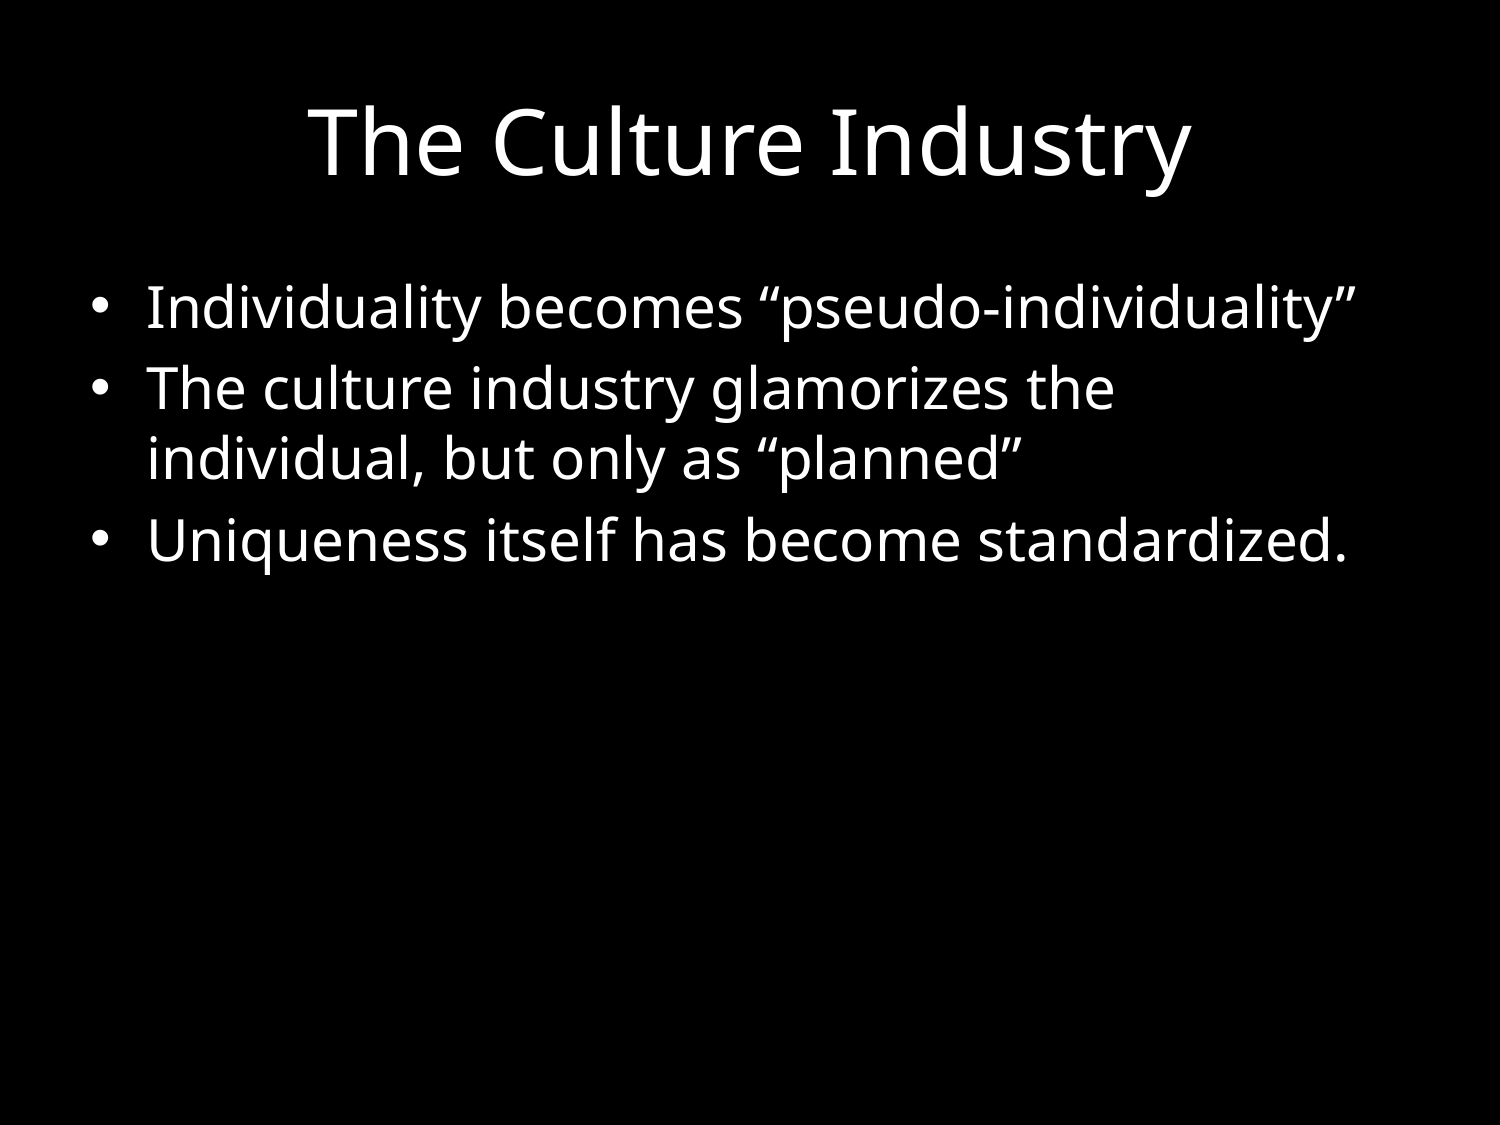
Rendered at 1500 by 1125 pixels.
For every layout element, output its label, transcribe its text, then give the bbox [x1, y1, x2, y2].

list Individuality becomes “pseudo-individuality” The culture industry glamorizes the individual, but only as “planned” Uniqueness itself has become standardized. [75, 262, 1425, 1005]
title The Culture Industry [75, 45, 1425, 233]
